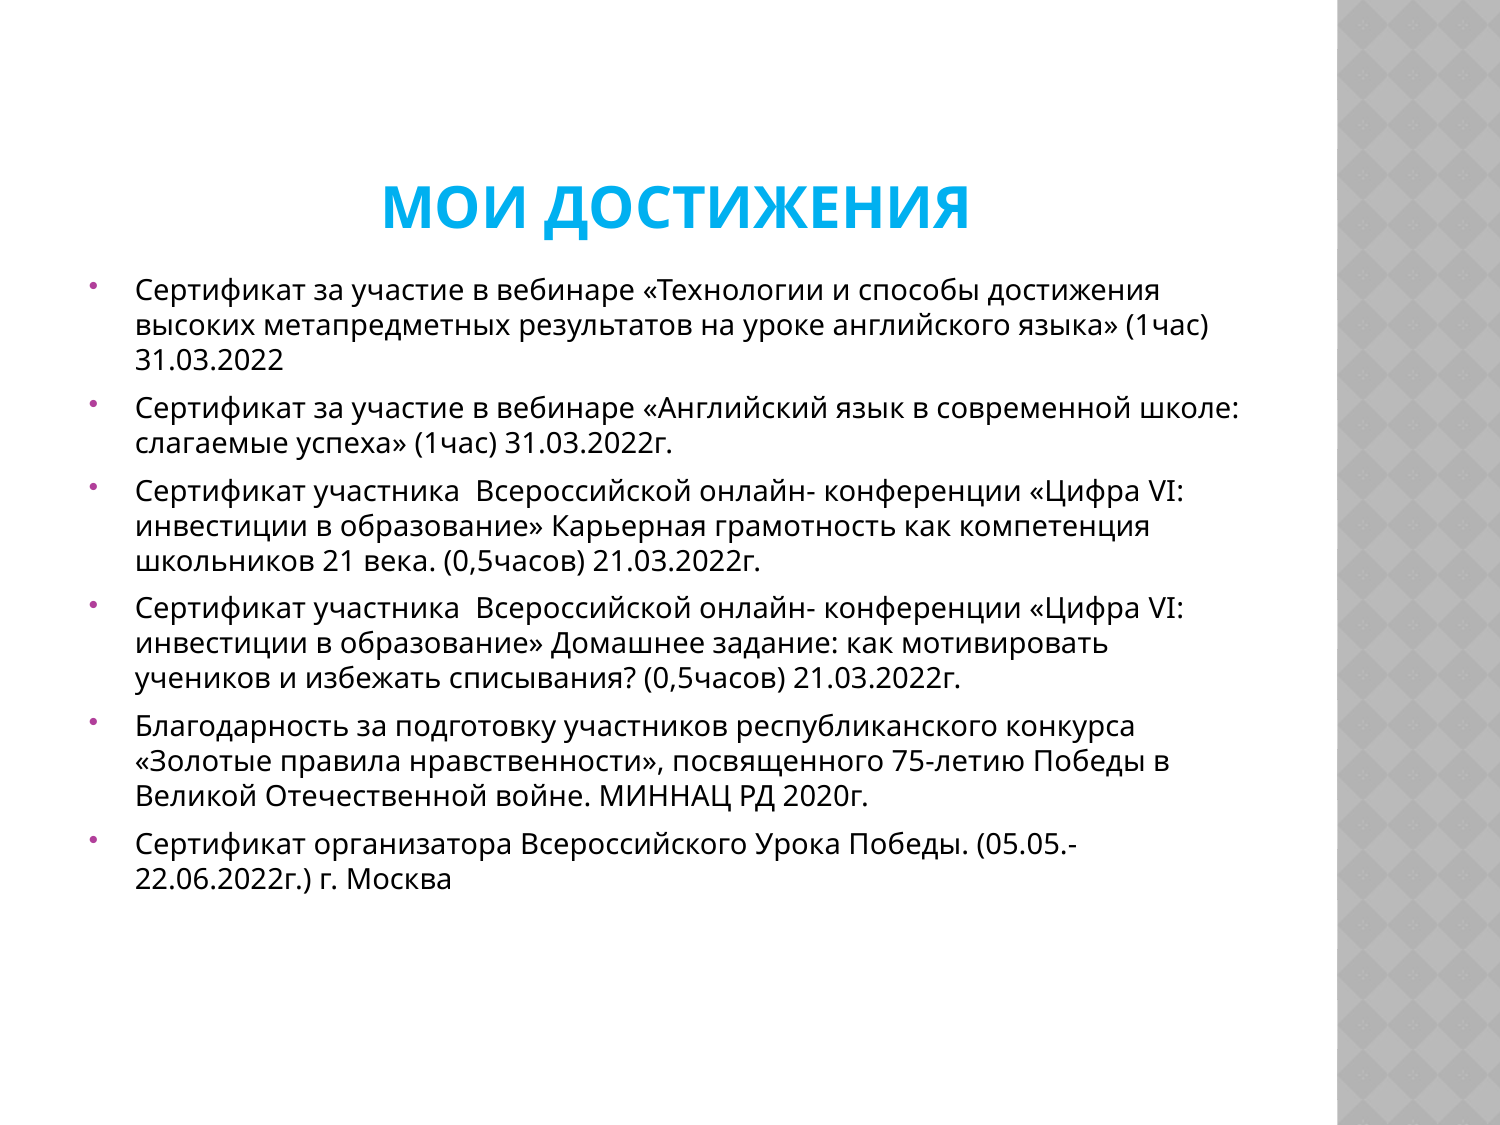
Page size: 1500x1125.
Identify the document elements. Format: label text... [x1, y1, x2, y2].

list Сертификат за участие в вебинаре «Технологии и способы достижения высоких метапредметных результатов на уроке английского языка» (1час) 31.03.2022 Сертификат за участие в вебинаре «Английский язык в современной школе: слагаемые успеха» (1час) 31.03.2022г. Сертификат участника Всероссийской онлайн- конференции «Цифра VI: инвестиции в образование» Карьерная грамотность как компетенция школьников 21 века. (0,5часов) 21.03.2022г. Сертификат участника Всероссийской онлайн- конференции «Цифра VI: инвестиции в образование» Домашнее задание: как мотивировать учеников и избежать списывания? (0,5часов) 21.03.2022г. Благодарность за подготовку участников республиканского конкурса «Золотые правила нравственности», посвященного 75-летию Победы в Великой Отечественной войне. МИННАЦ РД 2020г. Сертификат организатора Всероссийского Урока Победы. (05.05.- 22.06.2022г.) г. Москва [75, 264, 1263, 1059]
title мои Достижения [75, 52, 1263, 240]
